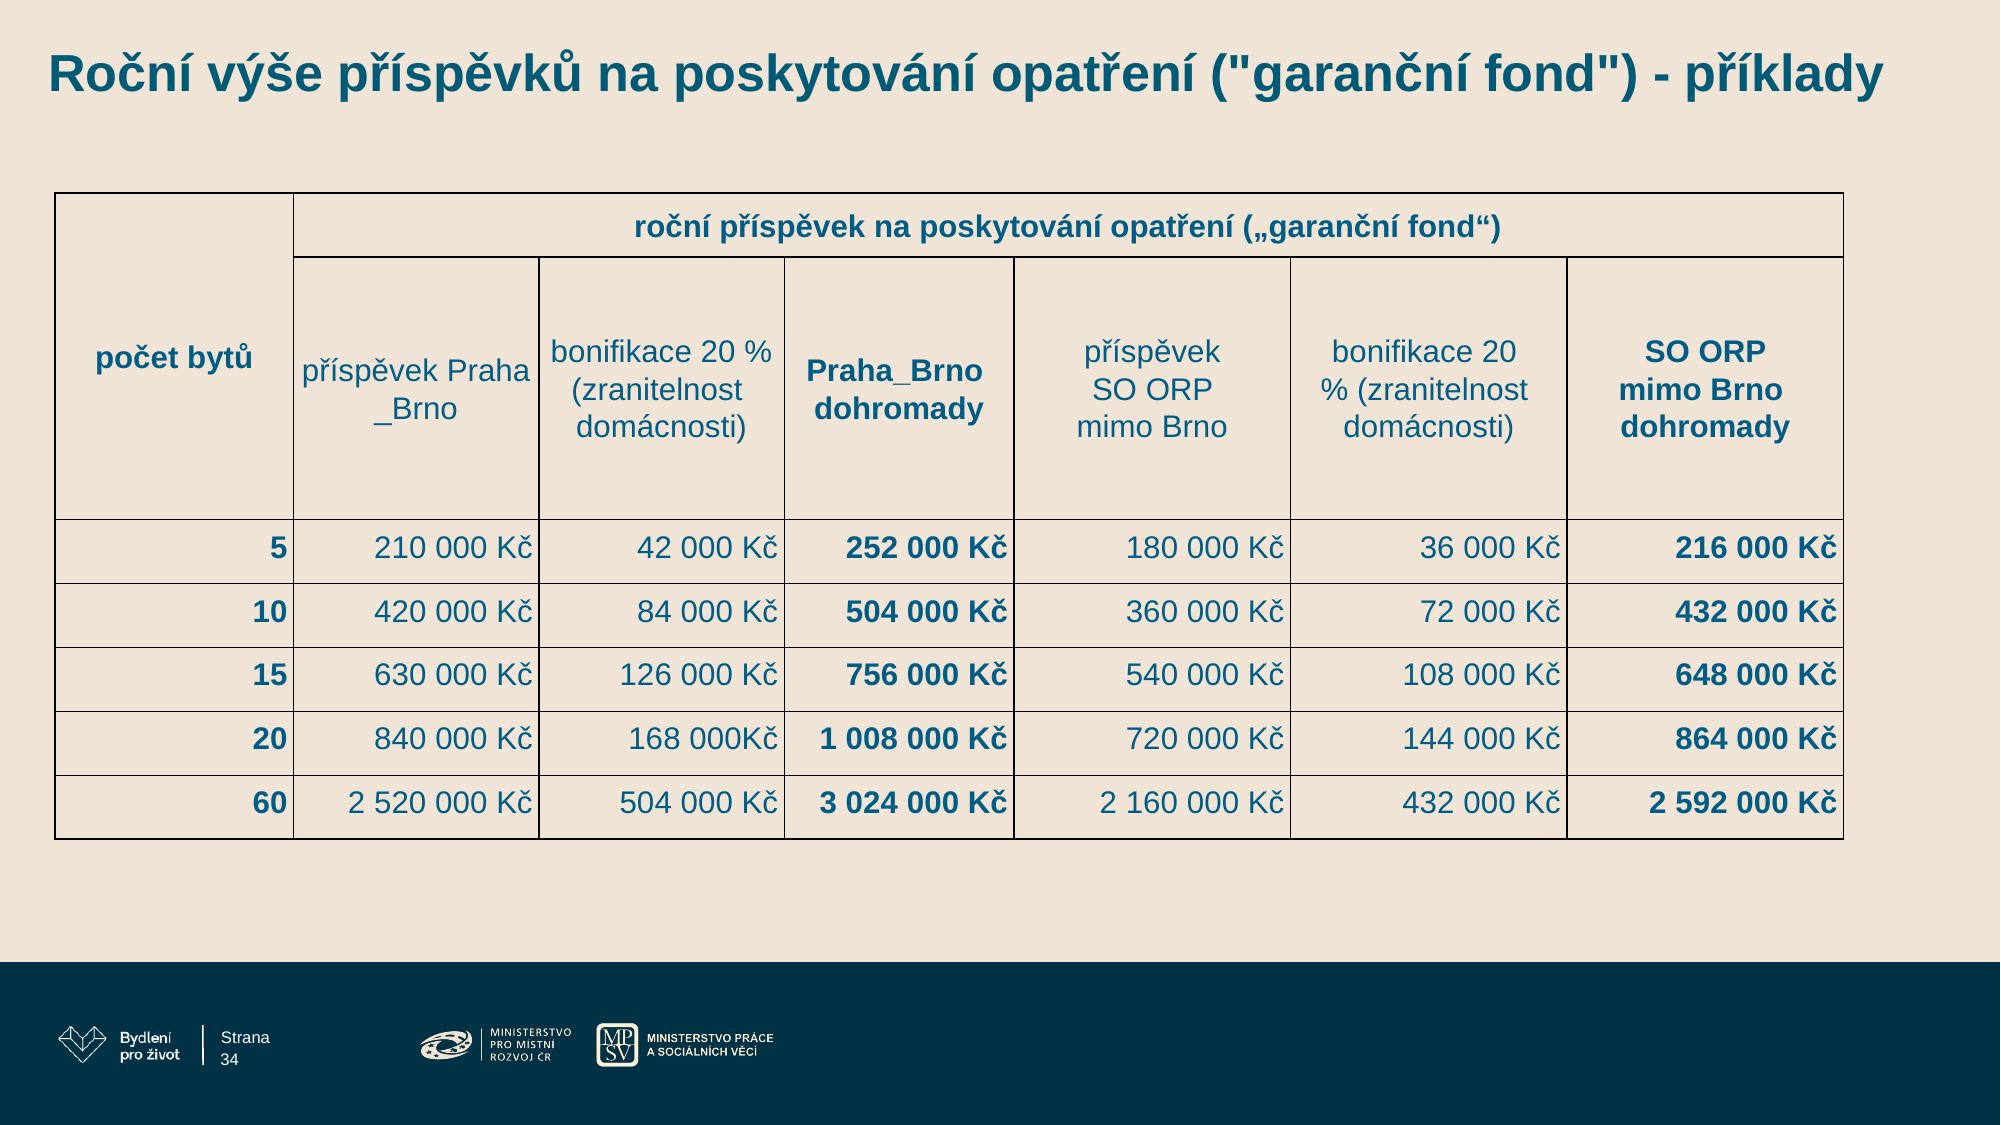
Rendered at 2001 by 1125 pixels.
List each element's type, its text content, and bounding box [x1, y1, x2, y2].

table_cell 36 000 Kč [1291, 520, 1566, 583]
table_cell 144 000 Kč [1291, 712, 1566, 775]
table_cell 432 000 Kč [1291, 776, 1566, 838]
text_box [0, 962, 2000, 1125]
picture [597, 1024, 638, 1066]
table_cell 60 [56, 776, 293, 838]
table_cell Praha_Brno dohromady [785, 258, 1013, 519]
table_cell 2 160 000 Kč [1015, 776, 1290, 838]
table_cell 1 008 000 Kč [785, 712, 1013, 775]
table_cell 10 [56, 584, 293, 647]
table_cell 504 000 Kč [785, 584, 1013, 647]
table_cell 2 520 000 Kč [294, 776, 538, 838]
picture [121, 1052, 126, 1062]
table_cell 5 [56, 520, 293, 583]
table_cell 126 000 Kč [540, 648, 784, 711]
table_cell 252 000 Kč [785, 520, 1013, 583]
table_cell 20 [56, 712, 293, 775]
picture [121, 1032, 131, 1042]
table_cell 2 592 000 Kč [1568, 776, 1843, 838]
table_cell 840 000 Kč [294, 712, 538, 775]
table_cell bonifikace 20 % (zranitelnost domácnosti) [1291, 258, 1566, 519]
table_cell 84 000 Kč [540, 584, 784, 647]
table_cell 864 000 Kč [1568, 712, 1843, 775]
text_box Roční výše příspěvků na poskytování opatření ("garanční fond") - příklady [33, 32, 1958, 110]
table_cell 168 000Kč [540, 712, 784, 775]
table_cell 432 000 Kč [1568, 584, 1843, 647]
table_cell 420 000 Kč [294, 584, 538, 647]
table_cell 108 000 Kč [1291, 648, 1566, 711]
table_cell 648 000 Kč [1568, 648, 1843, 711]
table_cell 210 000 Kč [294, 520, 538, 583]
table_cell příspěvek SO ORP mimo Brno [1015, 258, 1290, 519]
table_cell 630 000 Kč [294, 648, 538, 711]
table_cell bonifikace 20 % (zranitelnost domácnosti) [540, 258, 784, 519]
table_cell příspěvek Praha_Brno [294, 258, 538, 519]
table_cell 504 000 Kč [540, 776, 784, 838]
table_cell 720 000 Kč [1015, 712, 1290, 775]
table_cell 180 000 Kč [1015, 520, 1290, 583]
table_cell SO ORP mimo Brno dohromady [1568, 258, 1843, 519]
text_box Strana [206, 1019, 340, 1054]
table_header roční příspěvek na poskytování opatření („garanční fond“) [294, 194, 1843, 256]
picture [422, 1042, 458, 1059]
table_cell 15 [56, 648, 293, 711]
table_cell 360 000 Kč [1015, 584, 1290, 647]
text_box 34 [204, 1041, 254, 1077]
table_cell 72 000 Kč [1291, 584, 1566, 647]
table_cell 3 024 000 Kč [785, 776, 1013, 838]
picture [648, 1035, 658, 1041]
table_cell 756 000 Kč [785, 648, 1013, 711]
table_cell 540 000 Kč [1015, 648, 1290, 711]
picture [148, 1049, 157, 1059]
table_header počet bytů [56, 194, 293, 519]
table_cell 216 000 Kč [1568, 520, 1843, 583]
picture [425, 1032, 472, 1055]
table_cell 42 000 Kč [540, 520, 784, 583]
